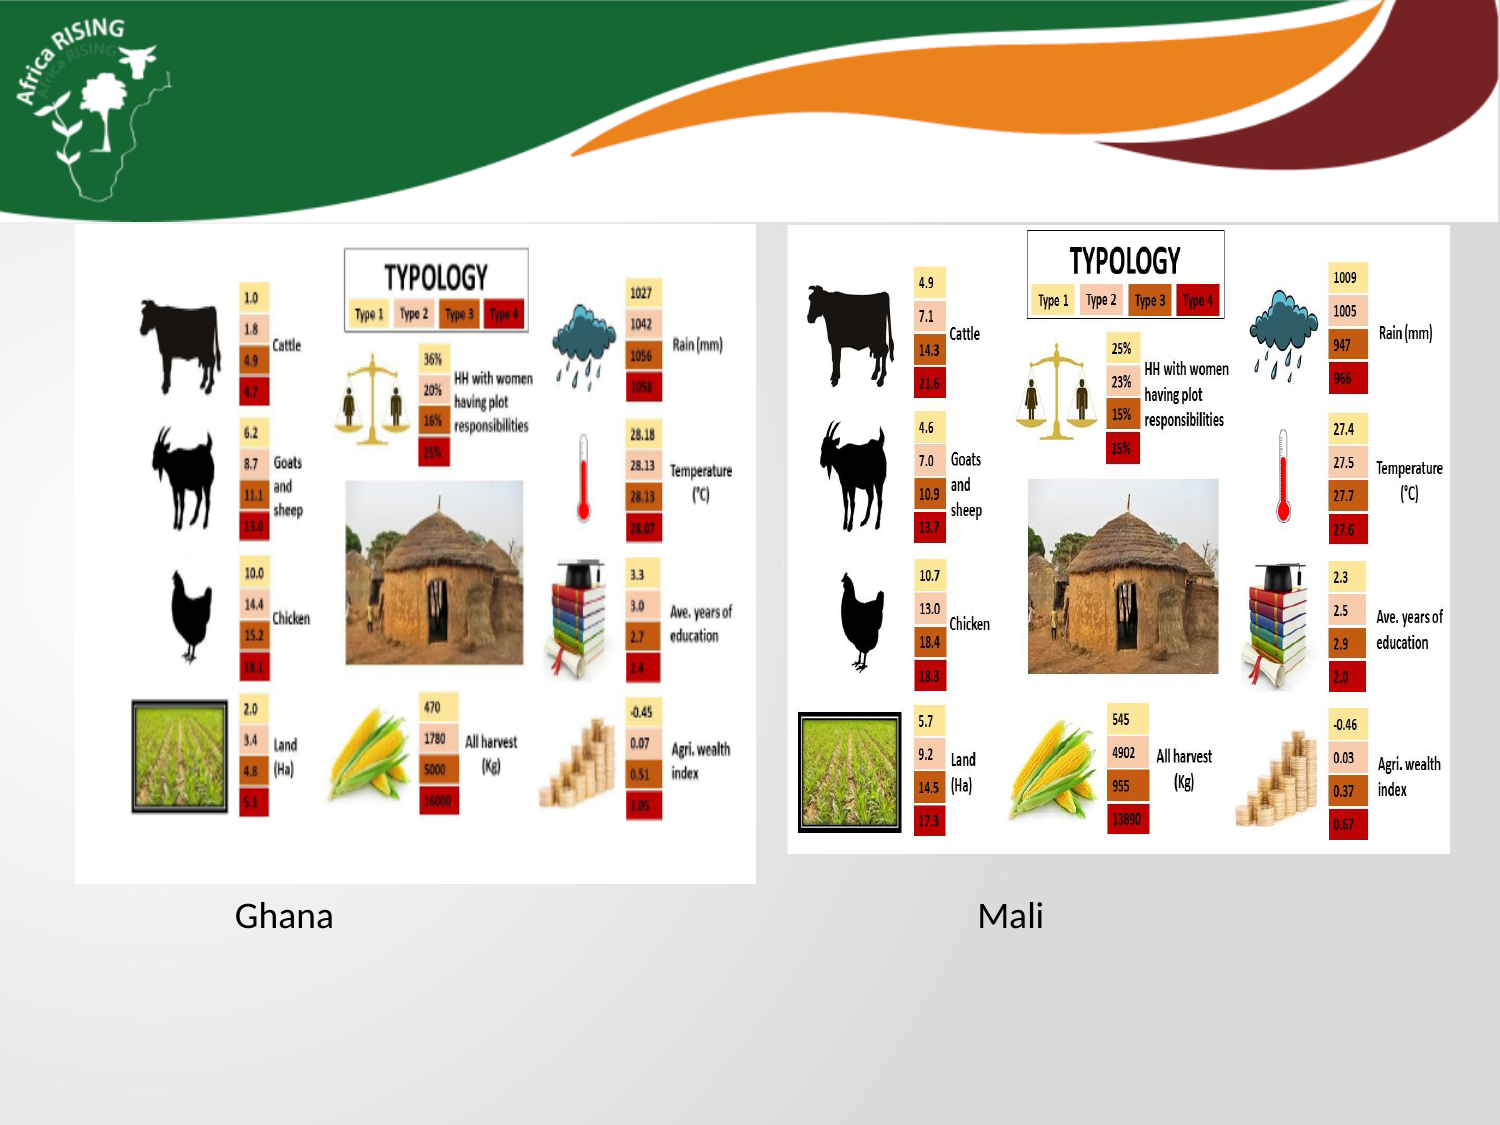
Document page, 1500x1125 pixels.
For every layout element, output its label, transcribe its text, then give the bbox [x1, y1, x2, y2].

picture [74, 224, 756, 885]
picture [786, 224, 1451, 855]
picture [0, 0, 1499, 222]
text_box Ghana [220, 891, 496, 944]
text_box Mali [962, 883, 1288, 944]
